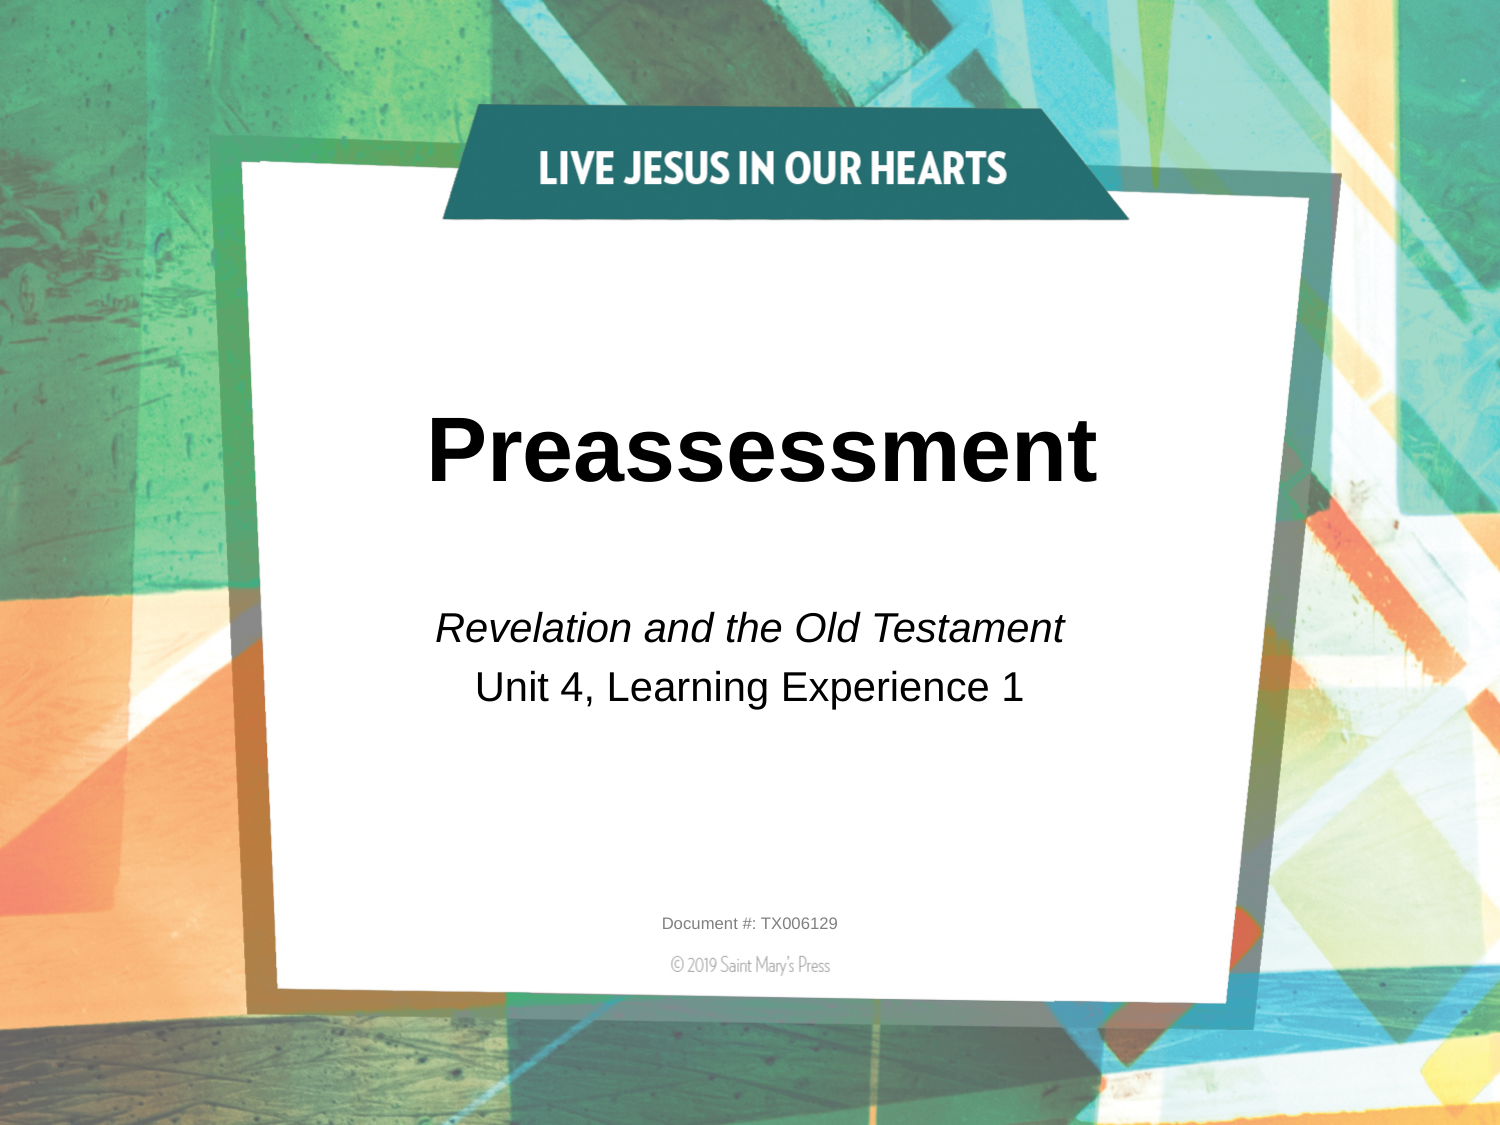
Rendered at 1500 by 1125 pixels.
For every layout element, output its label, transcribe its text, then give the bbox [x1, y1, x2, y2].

text_box Revelation and the Old Testament Unit 4, Learning Experience 1 [0, 593, 1500, 757]
picture [0, 0, 1500, 593]
picture [0, 933, 1500, 1125]
picture [0, 757, 1500, 912]
title Preassessment [12, 323, 1500, 565]
text_box Document #: TX006129 [0, 912, 1500, 933]
